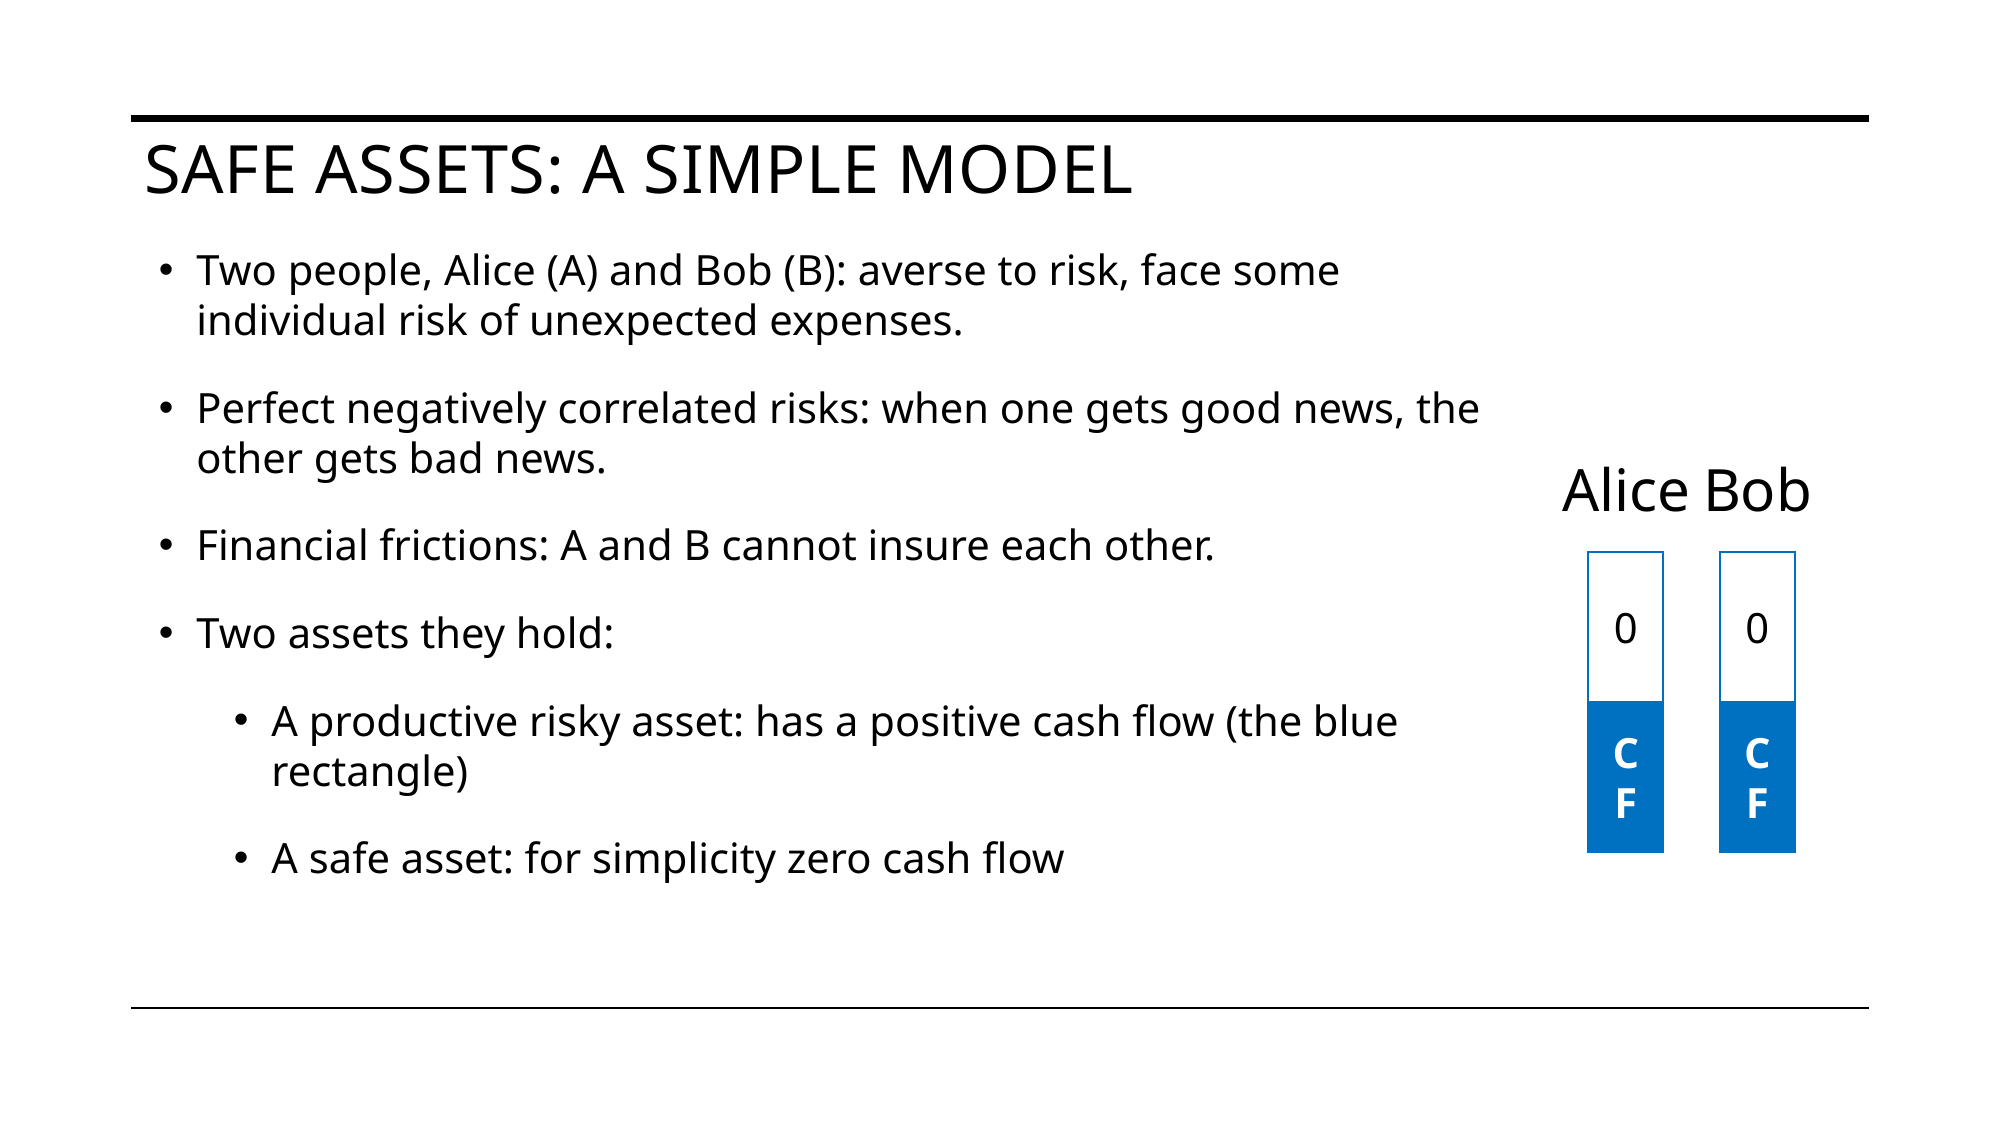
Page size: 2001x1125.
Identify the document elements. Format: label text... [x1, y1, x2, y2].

text_box C F [1587, 701, 1664, 853]
text_box 0 [1587, 551, 1664, 701]
text_box 0 [1719, 551, 1796, 701]
text_box Alice [1547, 445, 1705, 531]
text_box C F [1719, 701, 1796, 853]
text_box Bob [1705, 445, 1827, 531]
text_box Safe assets: a simple model [129, 119, 1855, 222]
list Two people, Alice (A) and Bob (B): averse to risk, face some individual risk of unexpected expenses. Perfect negatively correlated risks: when one gets good news, the other gets bad news. Financial frictions: A and B cannot insure each other. Two assets they hold: A productive risky asset: has a positive cash flow (the blue rectangle) A safe asset: for simplicity zero cash flow [68, 236, 1498, 936]
